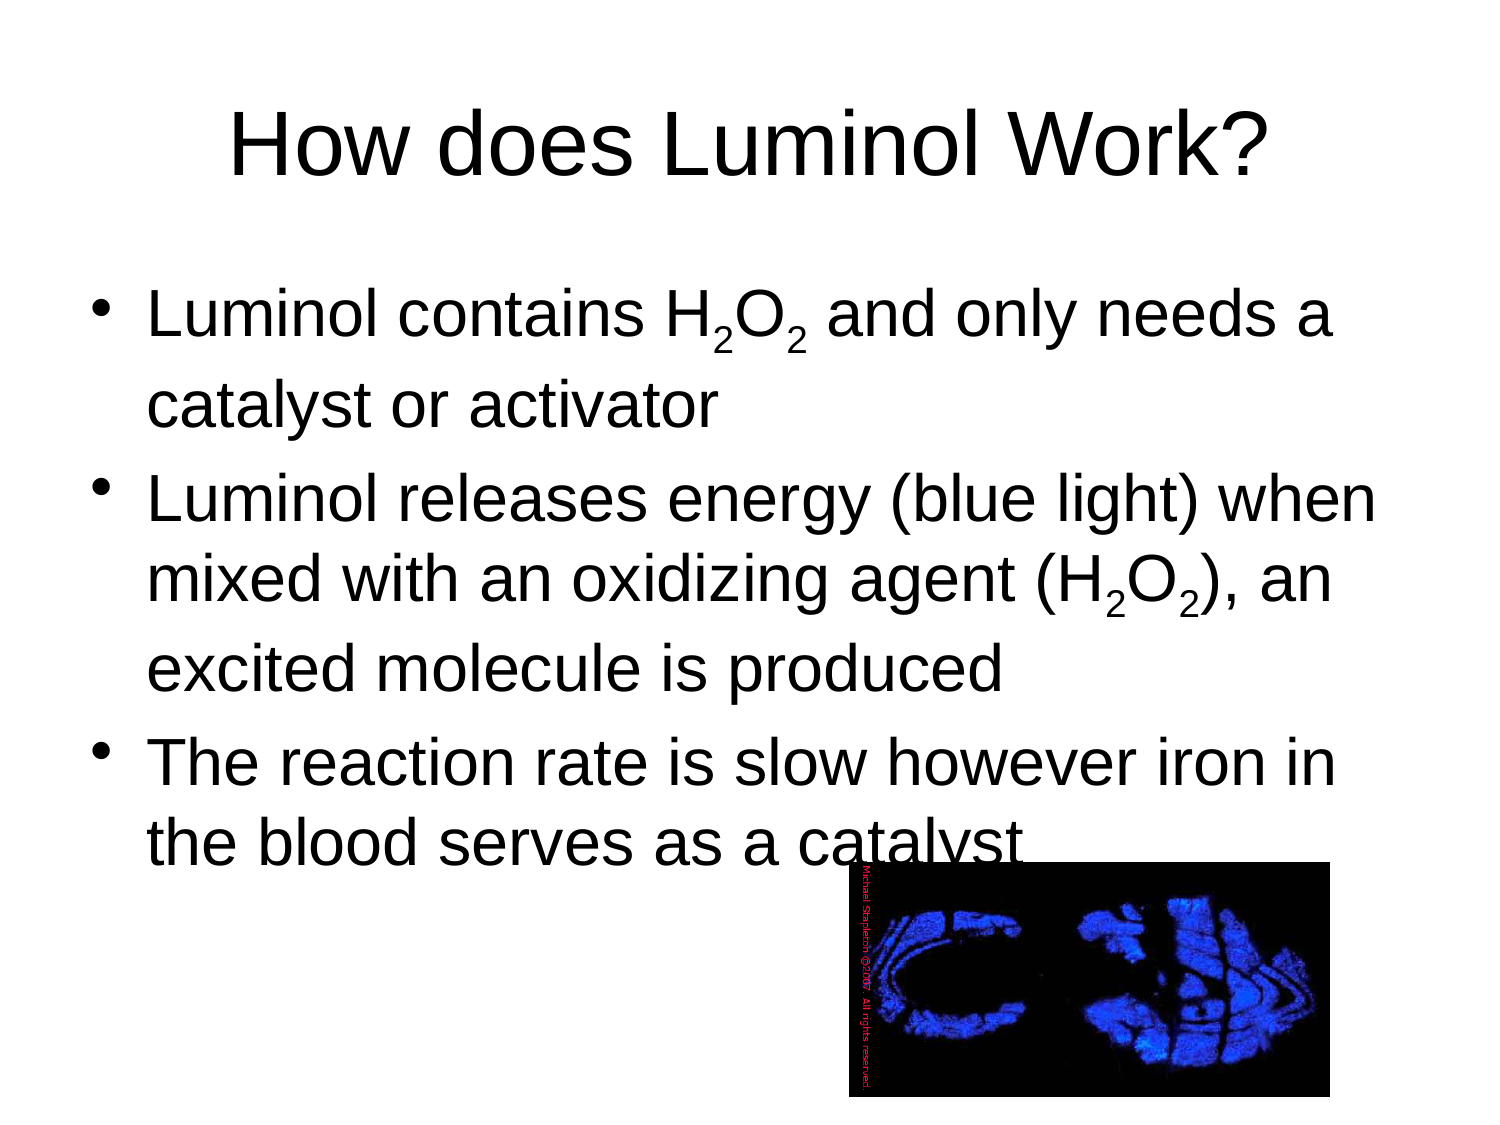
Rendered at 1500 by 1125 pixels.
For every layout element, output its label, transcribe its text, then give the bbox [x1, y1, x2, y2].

picture [849, 862, 1331, 1097]
title How does Luminol Work? [75, 45, 1425, 233]
list Luminol contains H2O2 and only needs a catalyst or activator Luminol releases energy (blue light) when mixed with an oxidizing agent (H2O2), an excited molecule is produced The reaction rate is slow however iron in the blood serves as a catalyst [75, 262, 1425, 1005]
